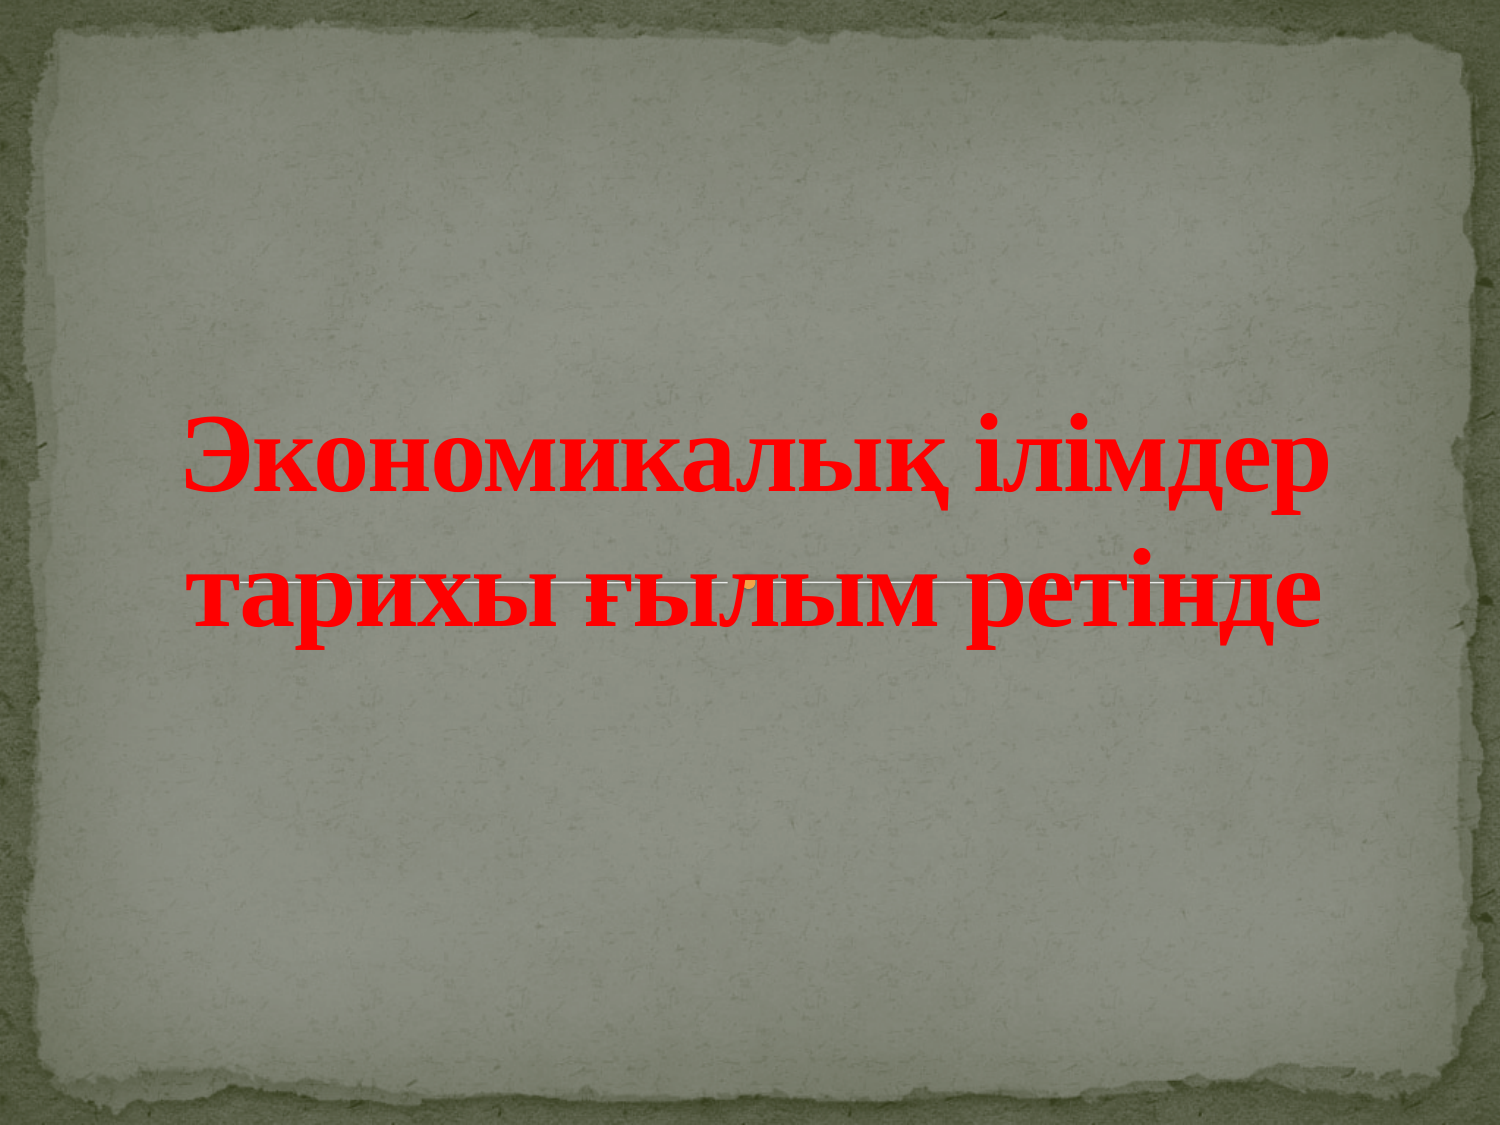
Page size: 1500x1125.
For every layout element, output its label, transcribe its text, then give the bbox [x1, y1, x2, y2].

title Экономикалық ілімдер тарихы ғылым ретінде [117, 81, 1393, 657]
